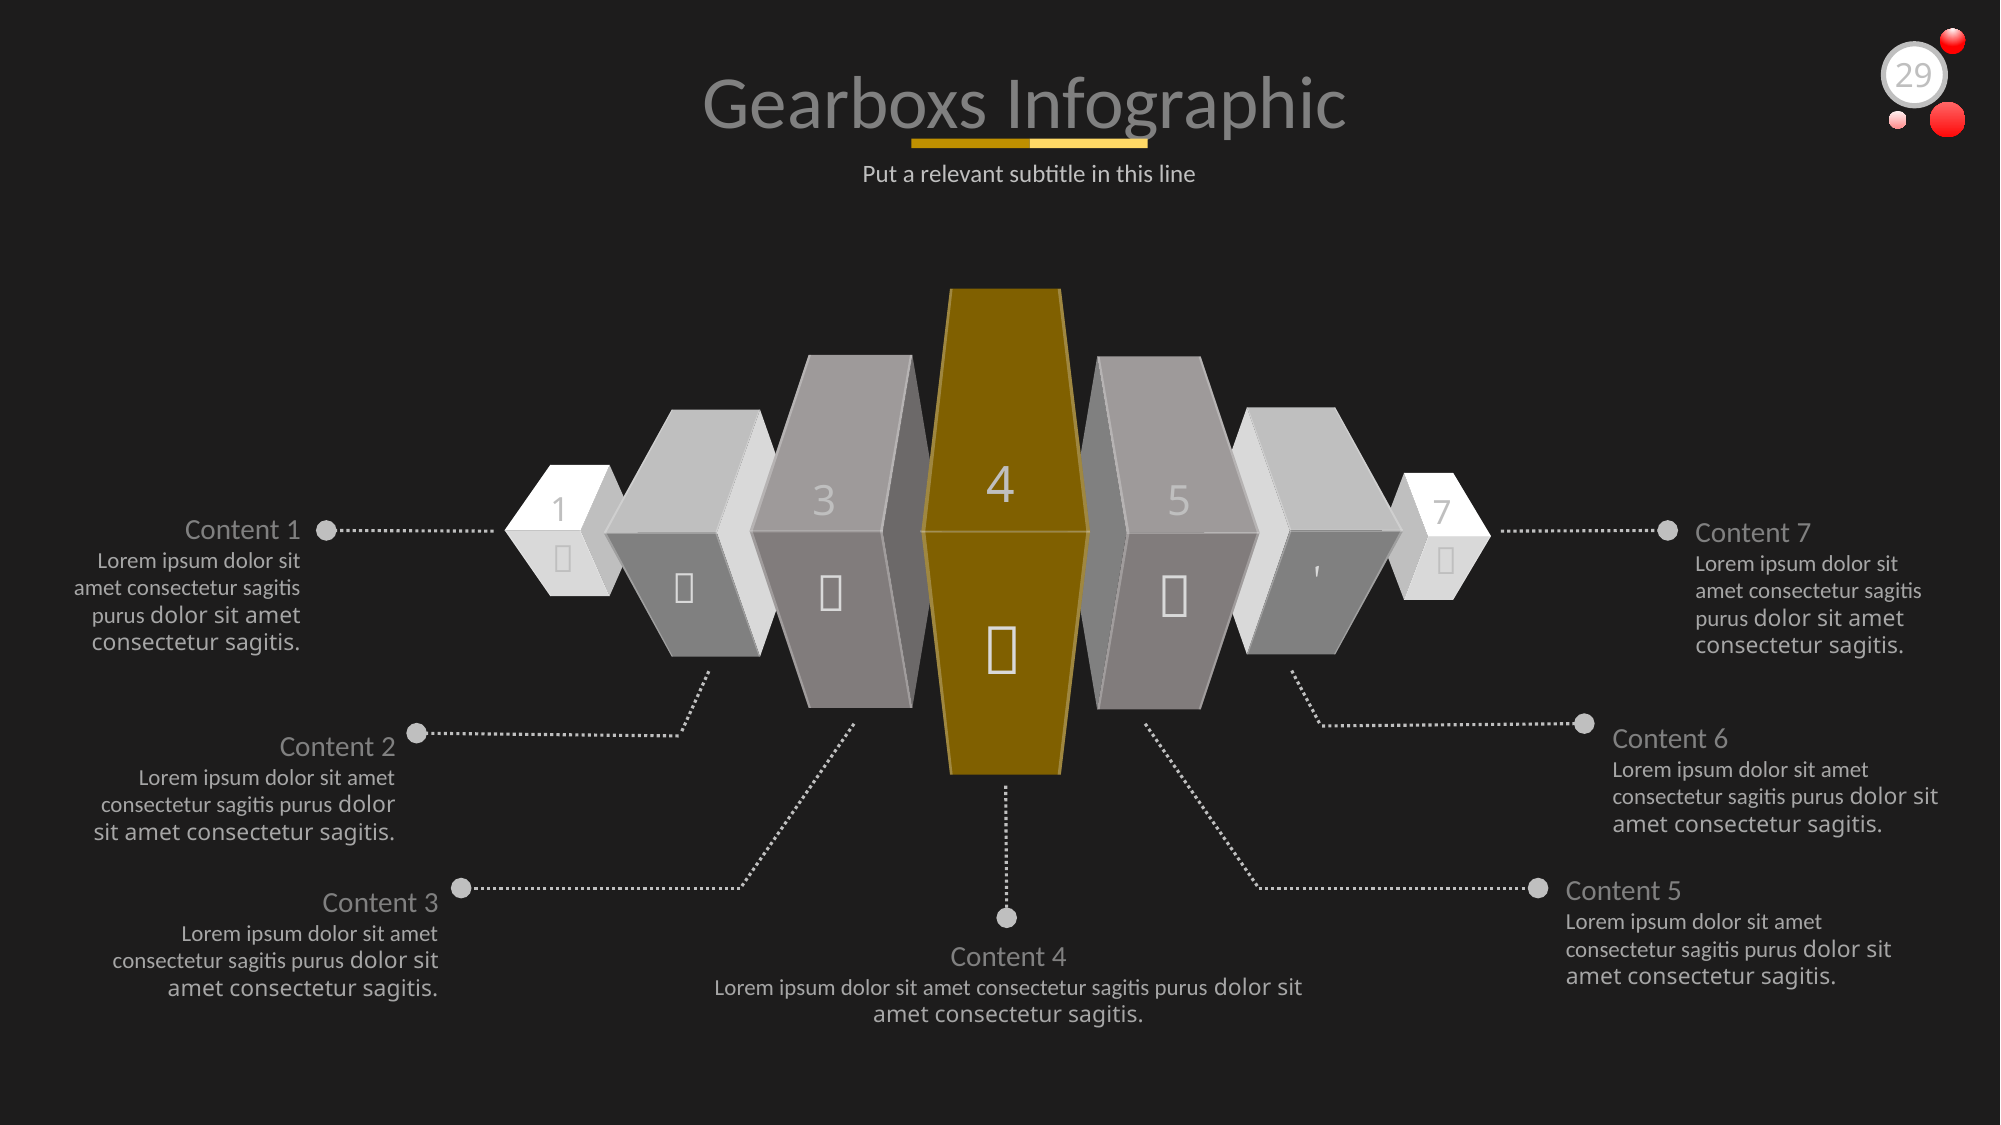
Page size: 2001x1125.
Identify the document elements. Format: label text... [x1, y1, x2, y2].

text_box Gearboxs Infographic [597, 1, 1454, 152]
text_box Content 4 Lorem ipsum dolor sit amet consectetur sagitis purus dolor sit amet consectetur sagitis. [675, 918, 1342, 1072]
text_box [749, 354, 921, 530]
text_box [603, 409, 749, 530]
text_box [504, 464, 603, 530]
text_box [326, 530, 1668, 918]
text_box Content 7 Lorem ipsum dolor sit amet consectetur sagitis purus dolor sit amet consectetur sagitis. [1680, 495, 1961, 676]
text_box Content 5 Lorem ipsum dolor sit amet consectetur sagitis purus dolor sit amet consectetur sagitis. [1550, 840, 1919, 1021]
text_box Content 2 Lorem ipsum dolor sit amet consectetur sagitis purus dolor sit amet consectetur sagitis. [68, 695, 326, 851]
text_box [1282, 473, 1365, 613]
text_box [522, 480, 604, 589]
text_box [961, 445, 1043, 697]
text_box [1404, 472, 1491, 530]
text_box Content 1 Lorem ipsum dolor sit amet consectetur sagitis purus dolor sit amet consectetur sagitis. [35, 492, 316, 673]
text_box Content 6 Lorem ipsum dolor sit amet consectetur sagitis purus dolor sit amet consectetur sagitis. [1668, 688, 1966, 869]
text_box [1876, 28, 1966, 138]
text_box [790, 466, 873, 630]
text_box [921, 288, 1090, 530]
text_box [1260, 407, 1404, 530]
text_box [1405, 484, 1487, 590]
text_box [1134, 466, 1216, 638]
text_box Put a relevant subtitle in this line [792, 142, 1267, 202]
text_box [638, 473, 725, 620]
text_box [1090, 356, 1260, 530]
text_box Content 3 Lorem ipsum dolor sit amet consectetur sagitis purus dolor sit amet consectetur sagitis. [68, 851, 454, 1032]
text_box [911, 138, 1148, 149]
